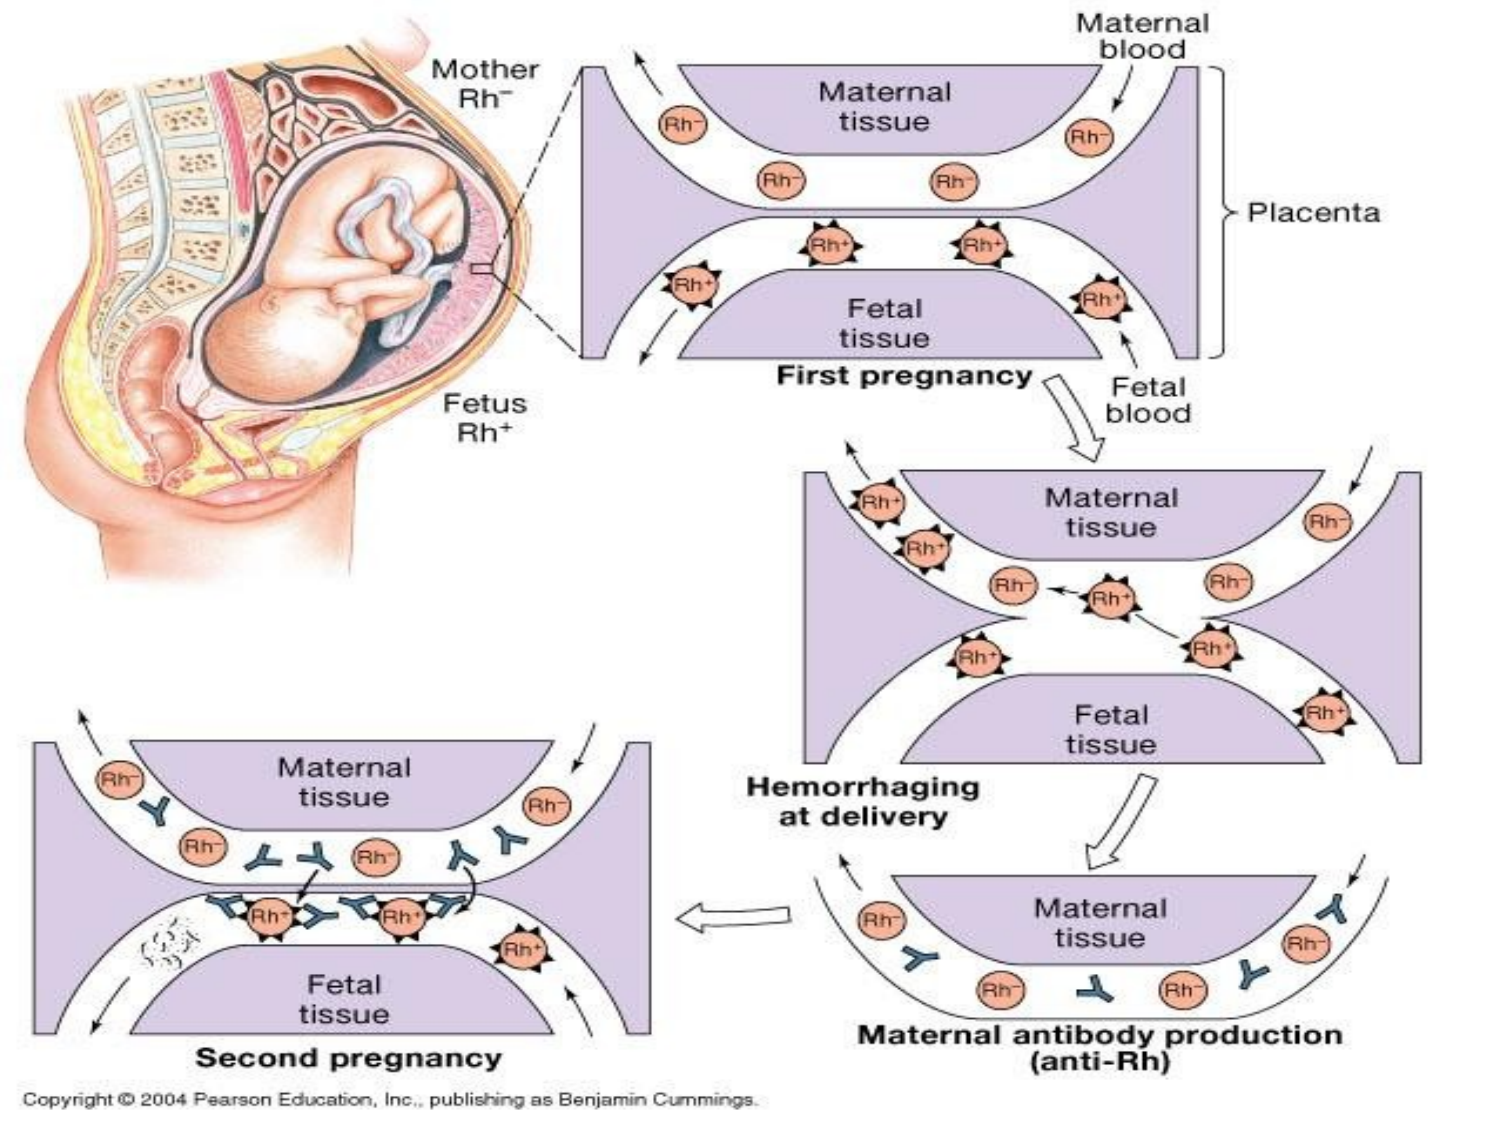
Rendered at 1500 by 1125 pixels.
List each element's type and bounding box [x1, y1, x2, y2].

text_box [0, 0, 1446, 1125]
